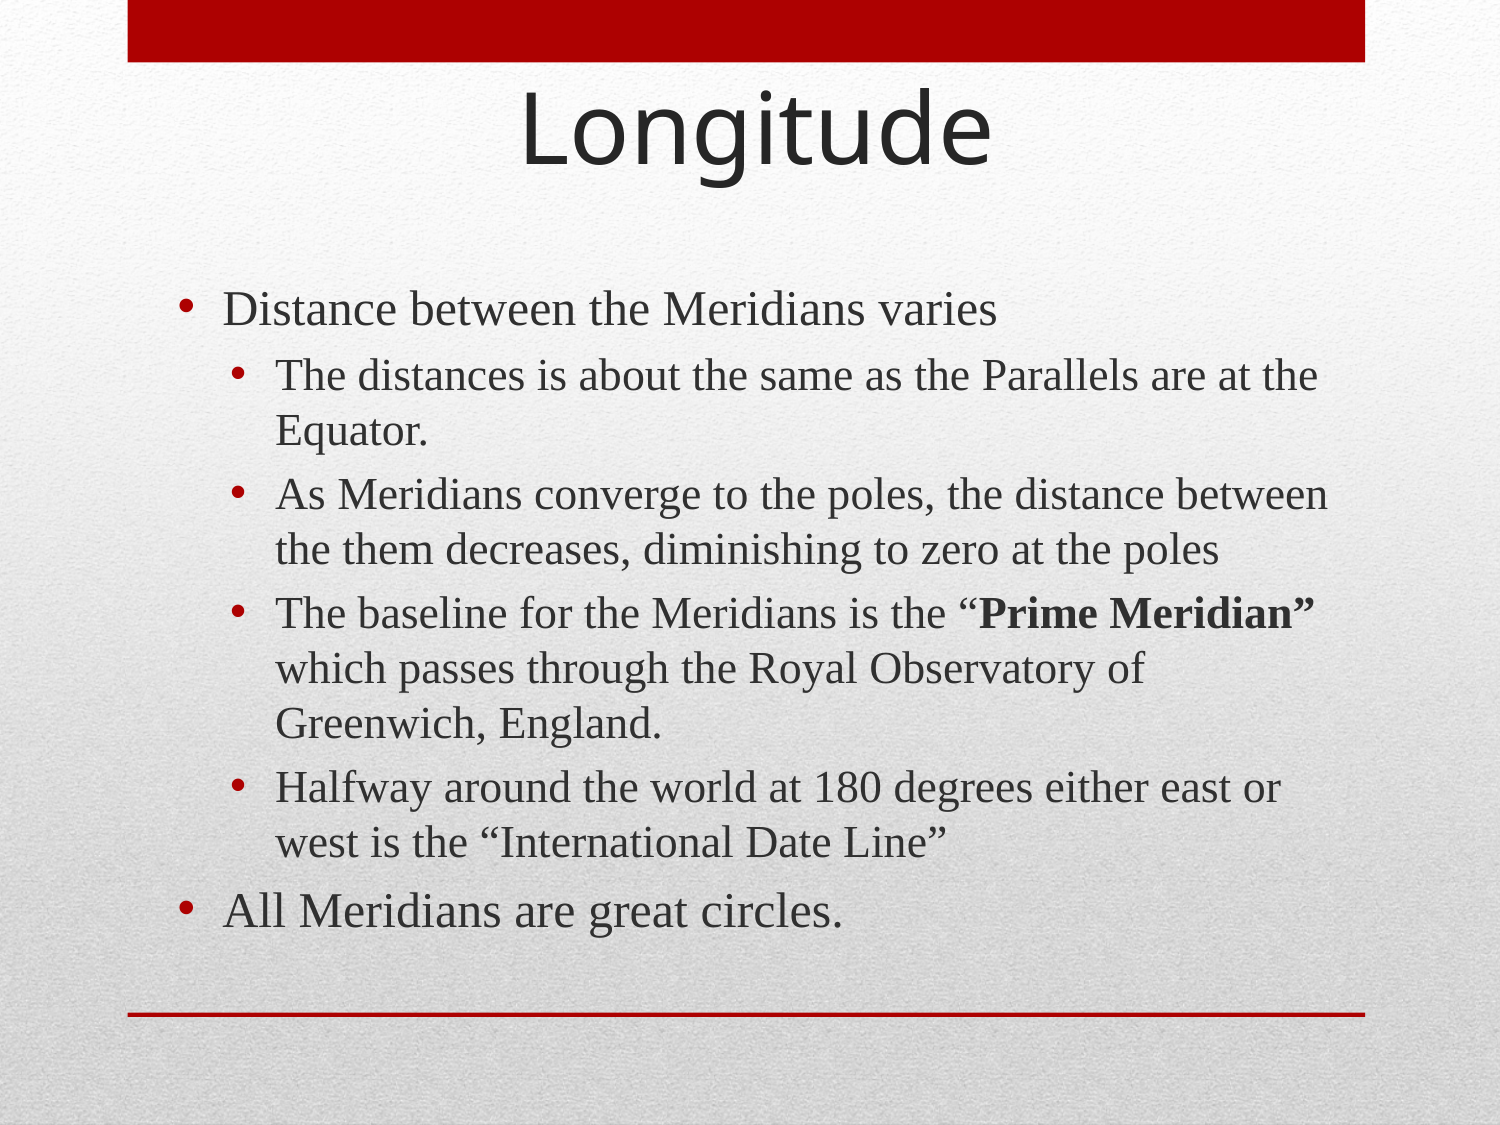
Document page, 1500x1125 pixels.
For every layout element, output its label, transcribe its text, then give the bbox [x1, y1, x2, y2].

list Distance between the Meridians varies The distances is about the same as the Parallels are at the Equator. As Meridians converge to the poles, the distance between the them decreases, diminishing to zero at the poles The baseline for the Meridians is the “Prime Meridian” which passes through the Royal Observatory of Greenwich, England. Halfway around the world at 180 degrees either east or west is the “International Date Line” All Meridians are great circles. [162, 162, 1375, 1050]
title Longitude [187, 4, 1325, 162]
